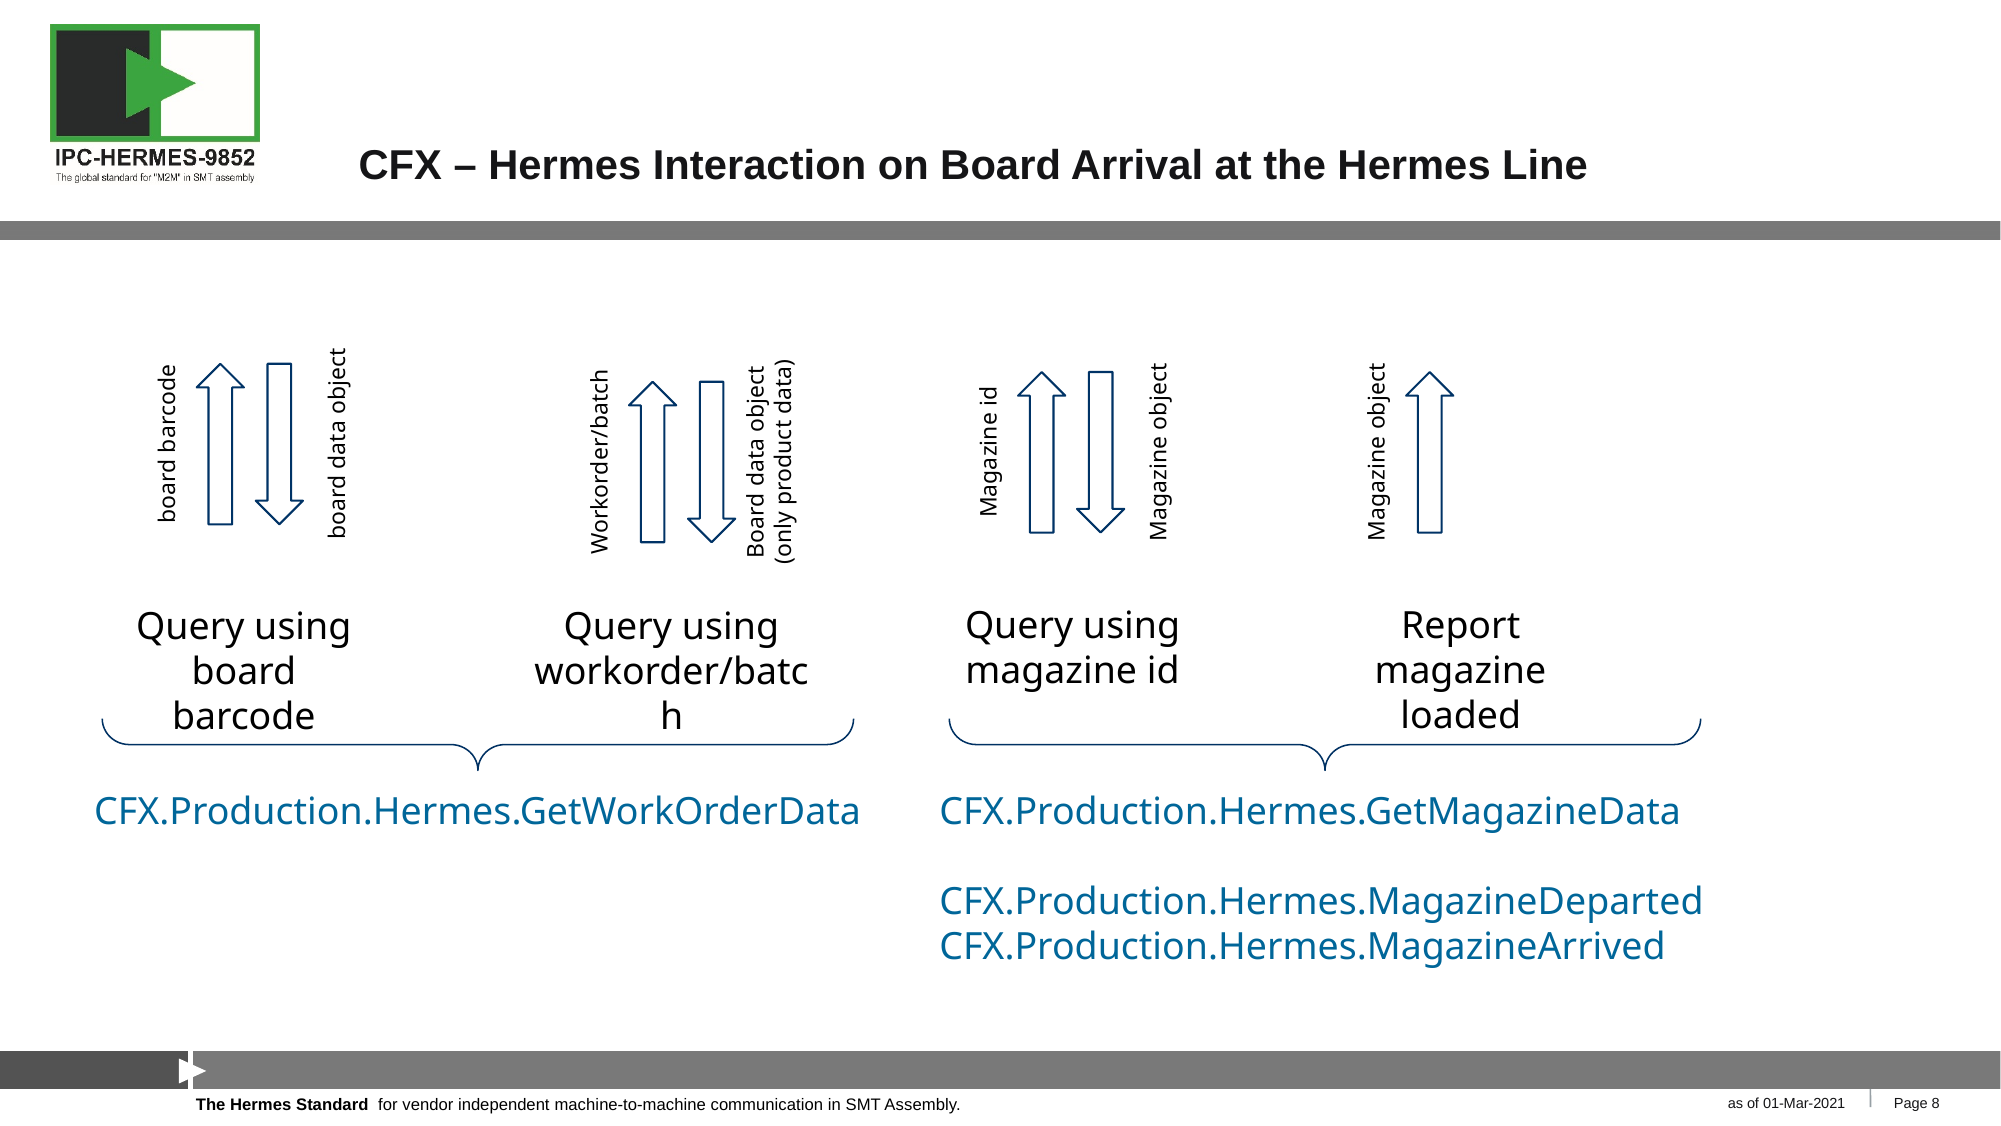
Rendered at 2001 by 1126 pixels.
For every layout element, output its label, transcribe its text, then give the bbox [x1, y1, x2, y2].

text_box Report magazine loaded [1301, 593, 1620, 718]
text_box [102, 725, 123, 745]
text_box CFX.Production.Hermes.GetWorkOrderData [79, 779, 877, 840]
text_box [966, 310, 1180, 595]
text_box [144, 302, 358, 587]
text_box Query using board barcode [102, 594, 386, 718]
title CFX – Hermes Interaction on Board Arrival at the Hermes Line [287, 69, 1997, 257]
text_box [1353, 310, 1454, 595]
text_box [949, 718, 1701, 771]
picture [50, 24, 260, 185]
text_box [576, 319, 805, 604]
text_box Query using workorder/batch [512, 594, 831, 718]
slide_number Page 8 [1879, 1086, 1982, 1119]
text_box Query using magazine id [913, 593, 1232, 699]
text_box CFX.Production.Hermes.GetMagazineData CFX.Production.Hermes.MagazineDeparted CFX.Production.Hermes.MagazineArrived [924, 779, 1719, 1065]
slide_number as of 01-Mar-2021 [1649, 1086, 1861, 1119]
text_box [102, 718, 854, 771]
